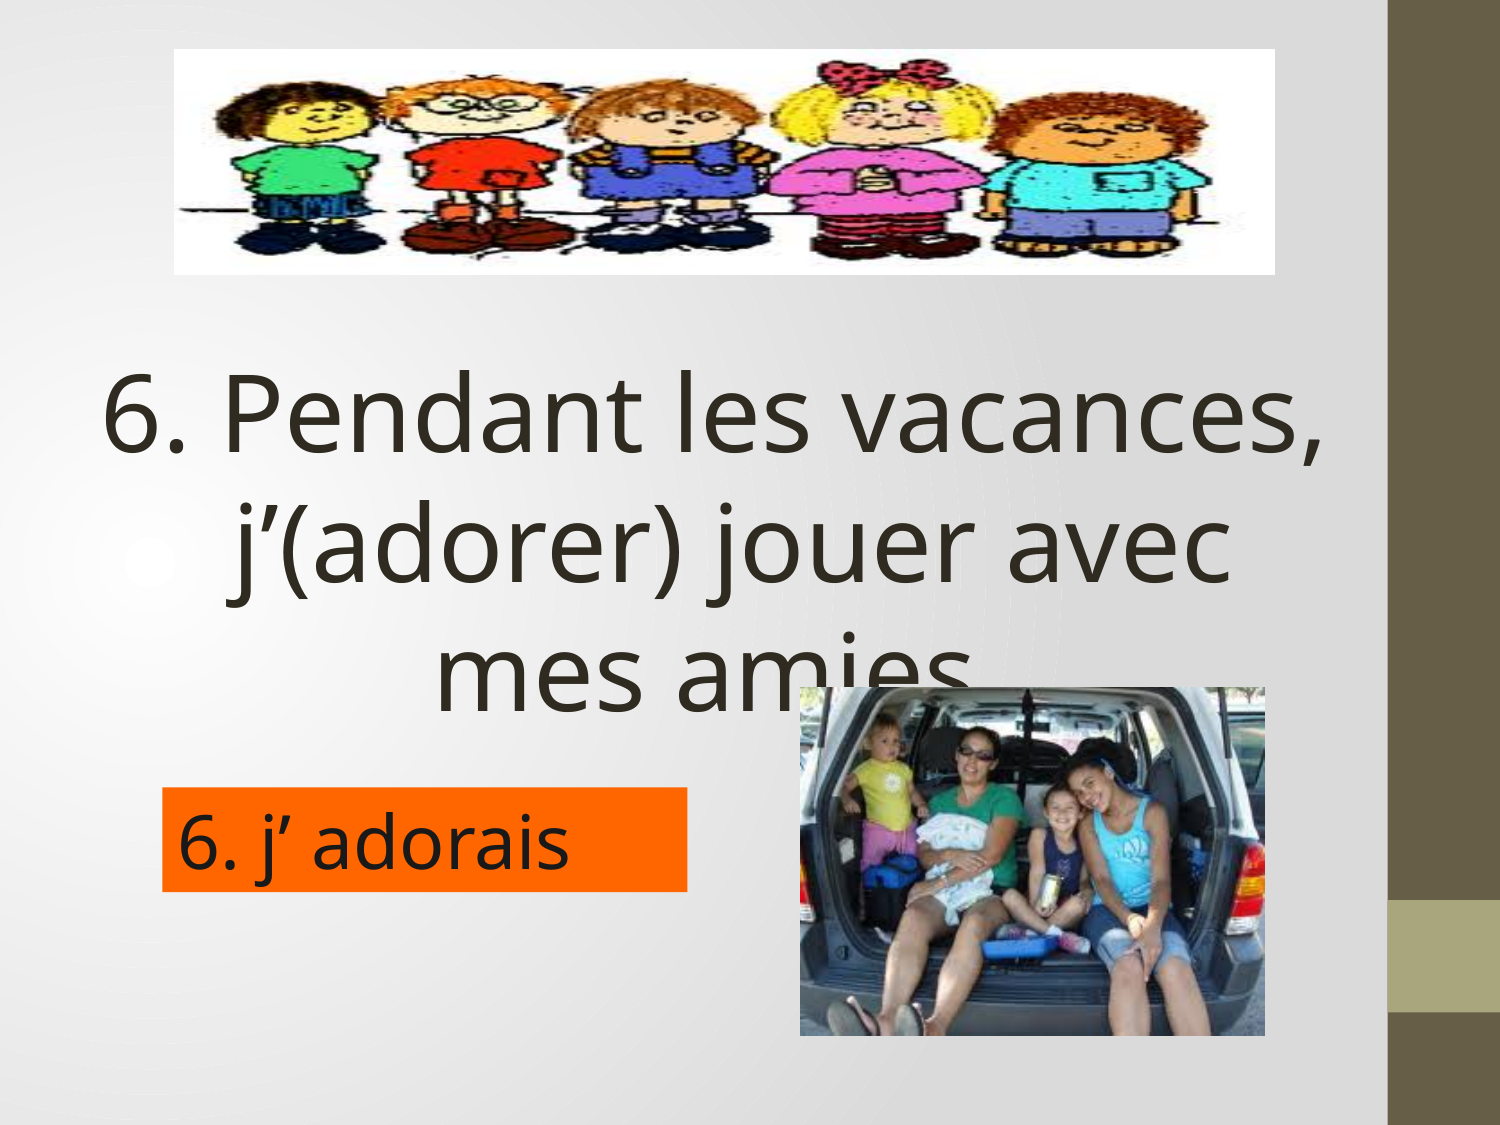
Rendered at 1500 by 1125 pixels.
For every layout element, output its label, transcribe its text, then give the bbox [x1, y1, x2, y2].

text_box 6. j’ adorais [162, 787, 688, 893]
picture [799, 686, 1266, 1037]
list 6. Pendant les vacances, j’(adorer) jouer avec mes amies. [50, 337, 1363, 744]
picture [174, 49, 1276, 276]
